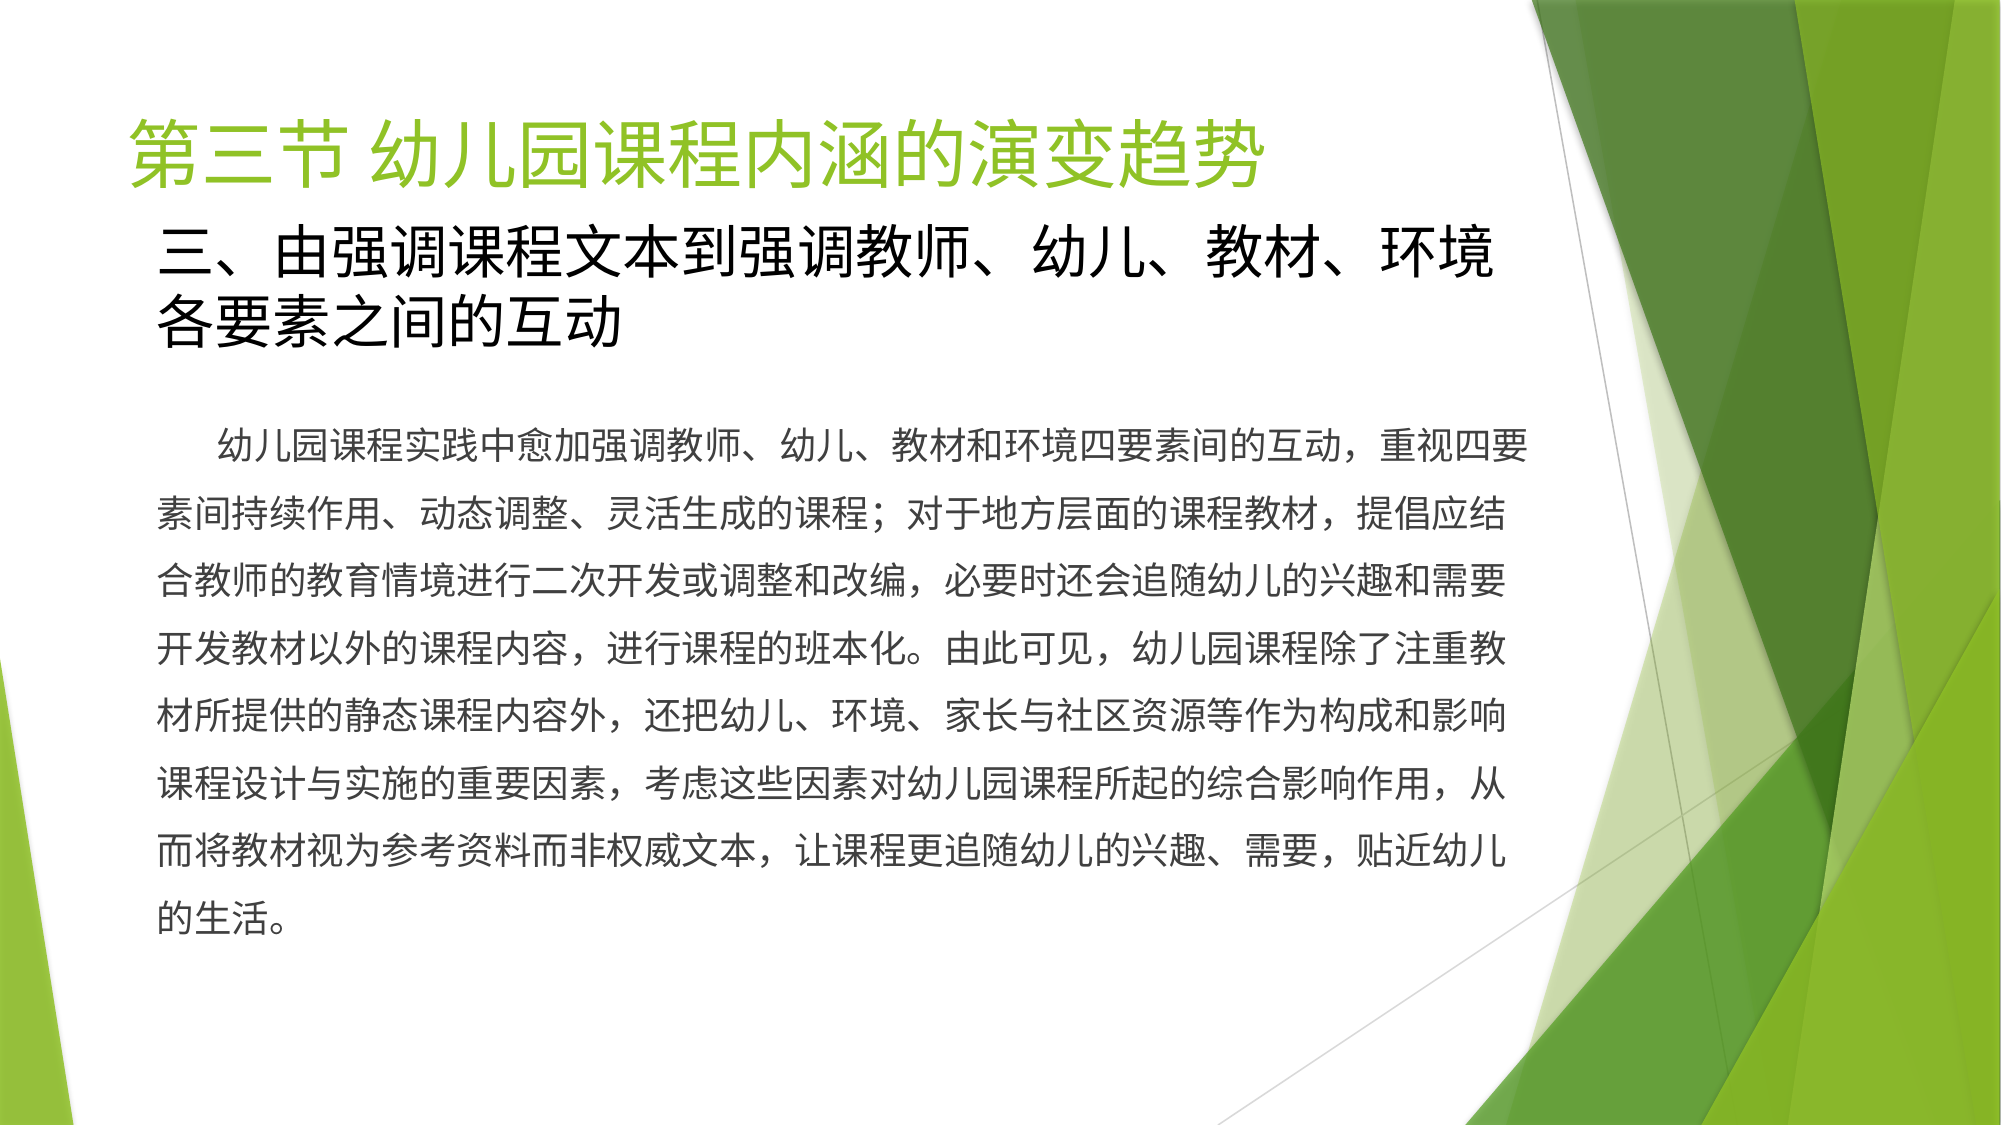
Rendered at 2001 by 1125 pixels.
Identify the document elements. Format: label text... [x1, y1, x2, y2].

text_box 幼儿园课程实践中愈加强调教师、幼儿、教材和环境四要素间的互动，重视四要素间持续作用、动态调整、灵活生成的课程；对于地方层面的课程教材，提倡应结合教师的教育情境进行二次开发或调整和改编，必要时还会追随幼儿的兴趣和需要开发教材以外的课程内容，进行课程的班本化。由此可见，幼儿园课程除了注重教材所提供的静态课程内容外，还把幼儿、环境、家长与社区资源等作为构成和影响课程设计与实施的重要因素，考虑这些因素对幼儿园课程所起的综合影响作用，从而将教材视为参考资料而非权威文本，让课程更追随幼儿的兴趣、需要，贴近幼儿的生活。 [141, 392, 1552, 955]
text_box 三、由强调课程文本到强调教师、幼儿、教材、环境各要素之间的互动 [141, 208, 1552, 363]
title 第三节 幼儿园课程内涵的演变趋势 [111, 99, 1522, 317]
